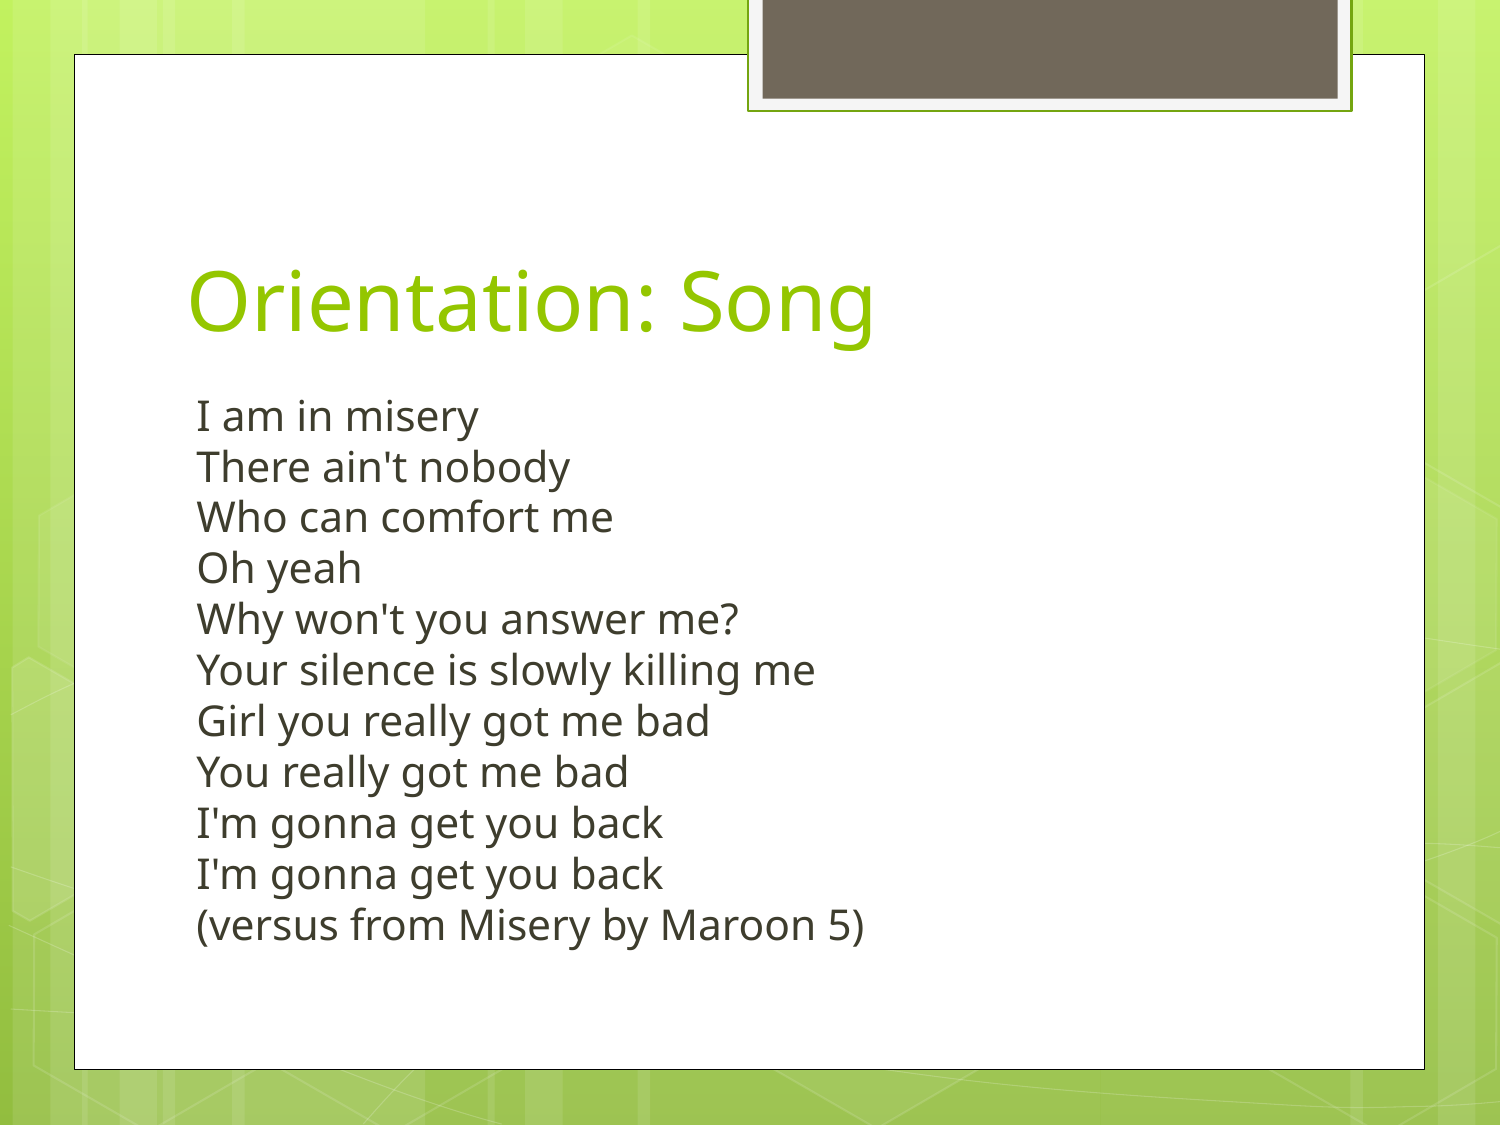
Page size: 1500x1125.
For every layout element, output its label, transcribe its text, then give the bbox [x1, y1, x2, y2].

list I am in misery There ain't nobody Who can comfort me Oh yeah Why won't you answer me? Your silence is slowly killing me Girl you really got me bad You really got me bad I'm gonna get you back I'm gonna get you back (versus from Misery by Maroon 5) [171, 381, 1283, 957]
title Orientation: Song [171, 168, 1324, 357]
